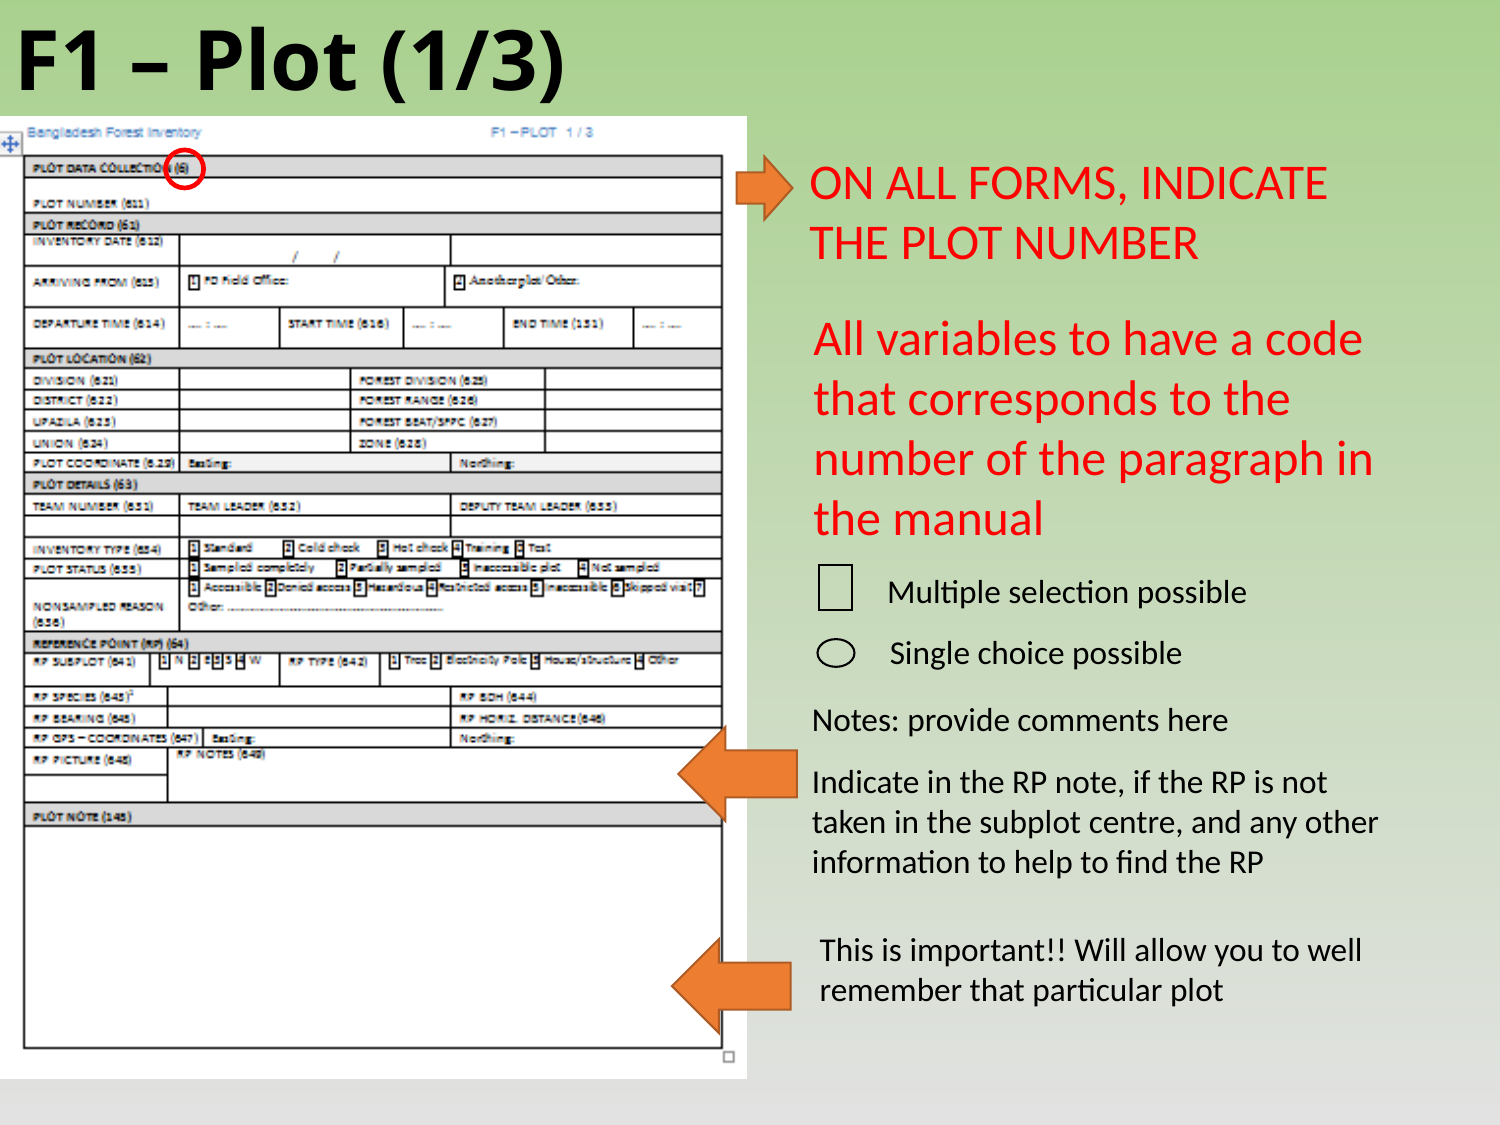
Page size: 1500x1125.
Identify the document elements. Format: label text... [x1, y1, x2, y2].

text_box Indicate in the RP note, if the RP is not taken in the subplot centre, and any other information to help to find the RP [797, 752, 1400, 888]
picture [0, 116, 747, 1079]
text_box [818, 564, 853, 611]
text_box [747, 154, 794, 223]
text_box F1 – Plot (1/3) [0, 0, 1150, 115]
text_box Notes: provide comments here [797, 690, 1270, 746]
text_box Multiple selection possible [872, 562, 1345, 618]
text_box [747, 961, 792, 1011]
text_box Single choice possible [875, 623, 1348, 679]
text_box [747, 749, 798, 799]
text_box This is important!! Will allow you to well remember that particular plot [804, 921, 1420, 1016]
text_box [816, 638, 856, 668]
text_box ON ALL FORMS, INDICATE THE PLOT NUMBER [794, 142, 1397, 278]
text_box All variables to have a code that corresponds to the number of the paragraph in the manual [798, 298, 1401, 554]
